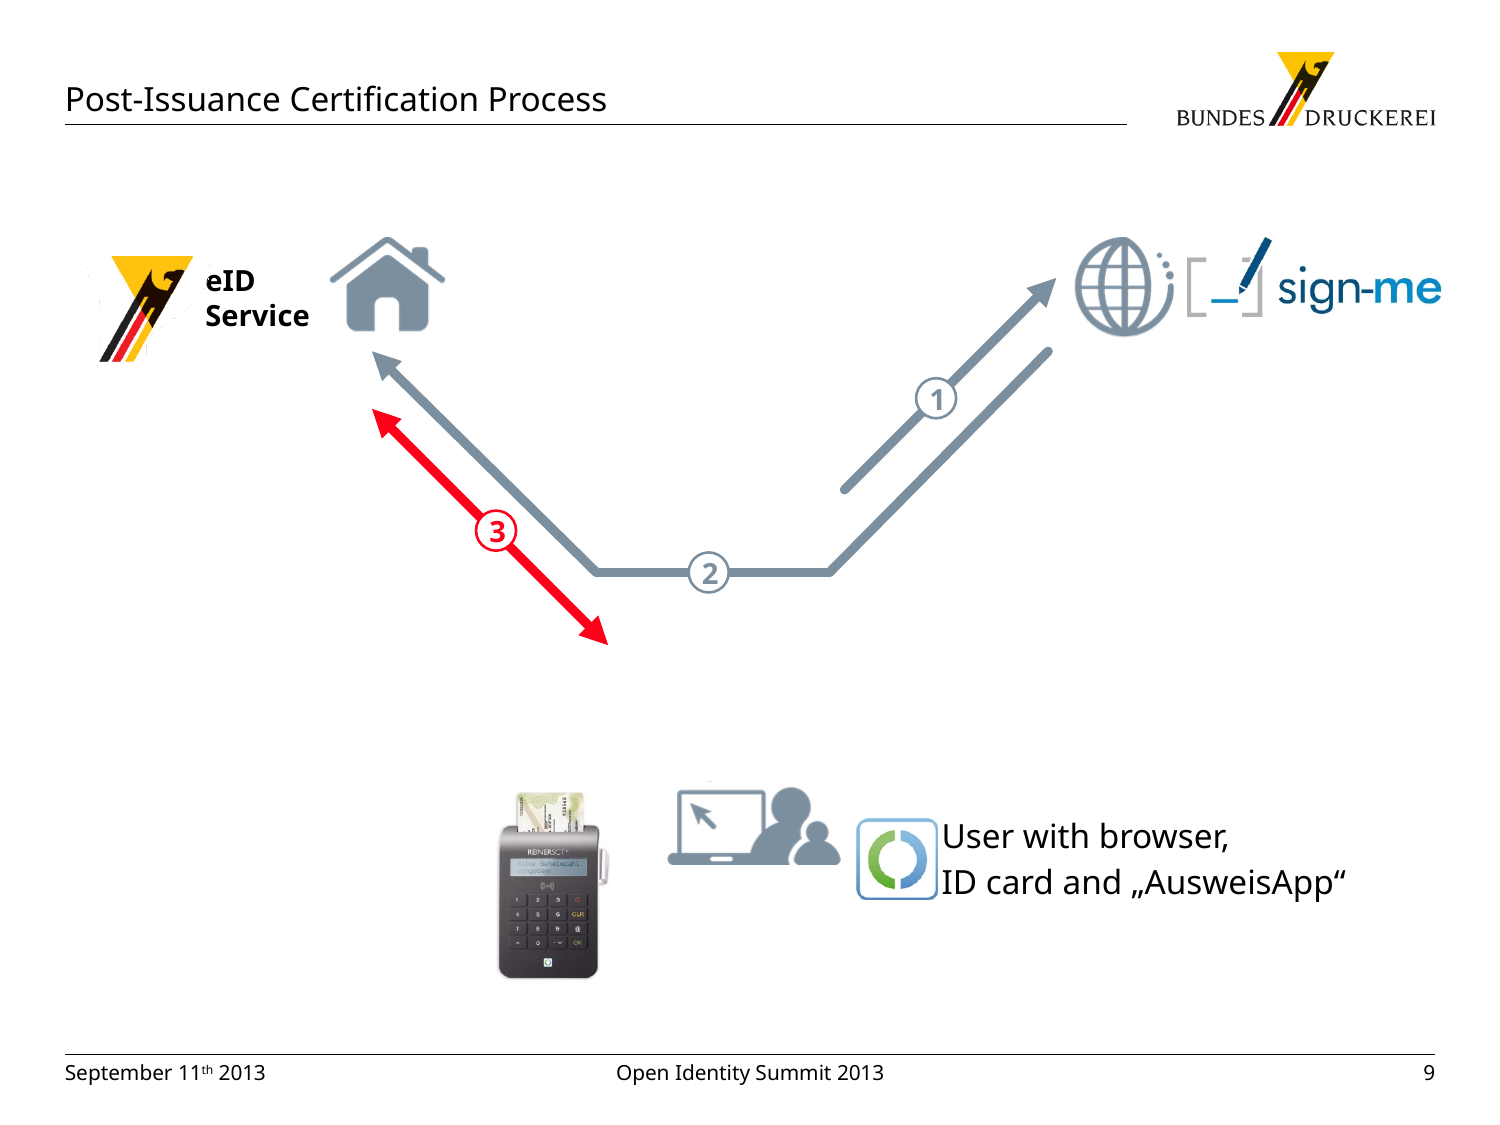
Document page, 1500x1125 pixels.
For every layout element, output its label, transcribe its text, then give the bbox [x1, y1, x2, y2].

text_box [83, 207, 1484, 367]
picture [489, 782, 615, 990]
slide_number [64, 1059, 361, 1085]
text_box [371, 277, 1057, 646]
slide_number 9 [1139, 1059, 1436, 1085]
title Post-Issuance Certification Process [64, 78, 1129, 119]
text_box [654, 781, 1190, 904]
picture [1126, 1, 1486, 176]
footer Open Identity Summit 2013 [366, 1059, 1133, 1085]
